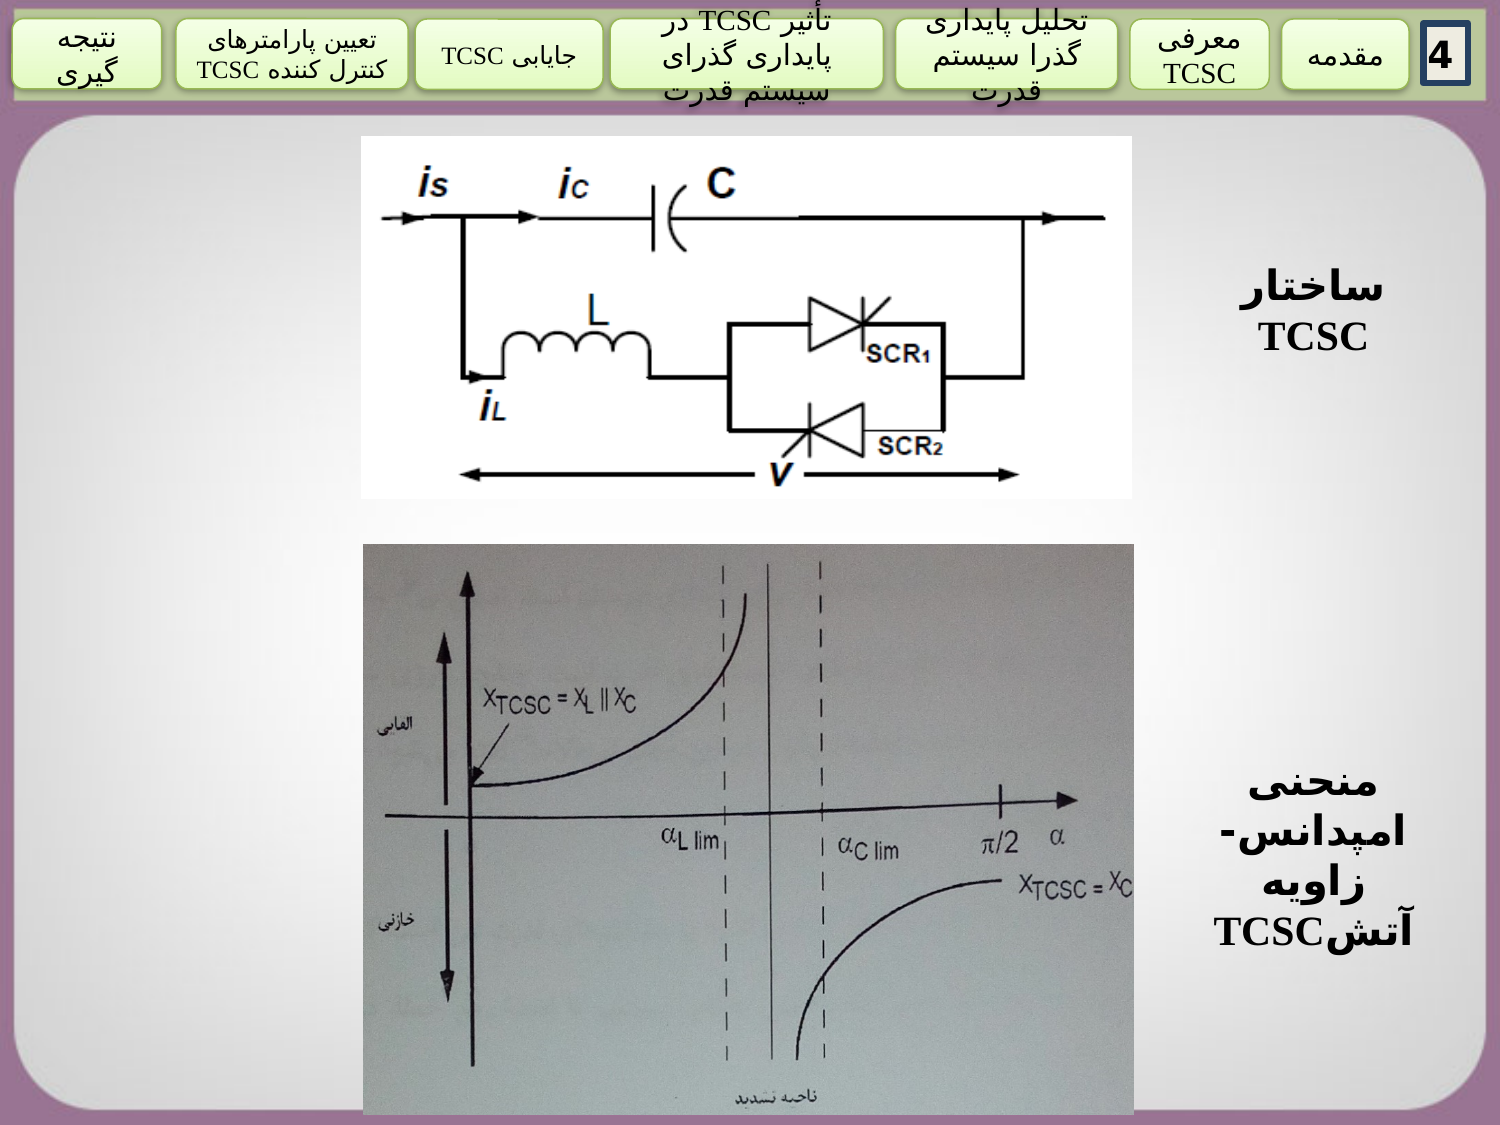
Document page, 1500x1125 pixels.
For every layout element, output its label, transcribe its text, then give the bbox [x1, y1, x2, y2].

picture [0, 0, 1500, 1125]
text_box منحنی امپدانس-زاویه آتشTCSC [1182, 746, 1446, 961]
text_box تحلیل پایداری گذرا سیستم قدرت [894, 17, 1119, 90]
text_box 4 [1423, 23, 1468, 84]
text_box نتیجه گیری [11, 17, 163, 90]
text_box تأثیر TCSC در پایداری گذرای سیستم قدرت [609, 17, 885, 90]
text_box جایابی TCSC [414, 18, 604, 91]
text_box تعیین پارامترهای کنترل کننده TCSC [175, 17, 410, 90]
text_box معرفی TCSC [1129, 18, 1271, 91]
text_box مقدمه [1280, 18, 1410, 91]
text_box ساختار TCSC [1182, 251, 1446, 367]
